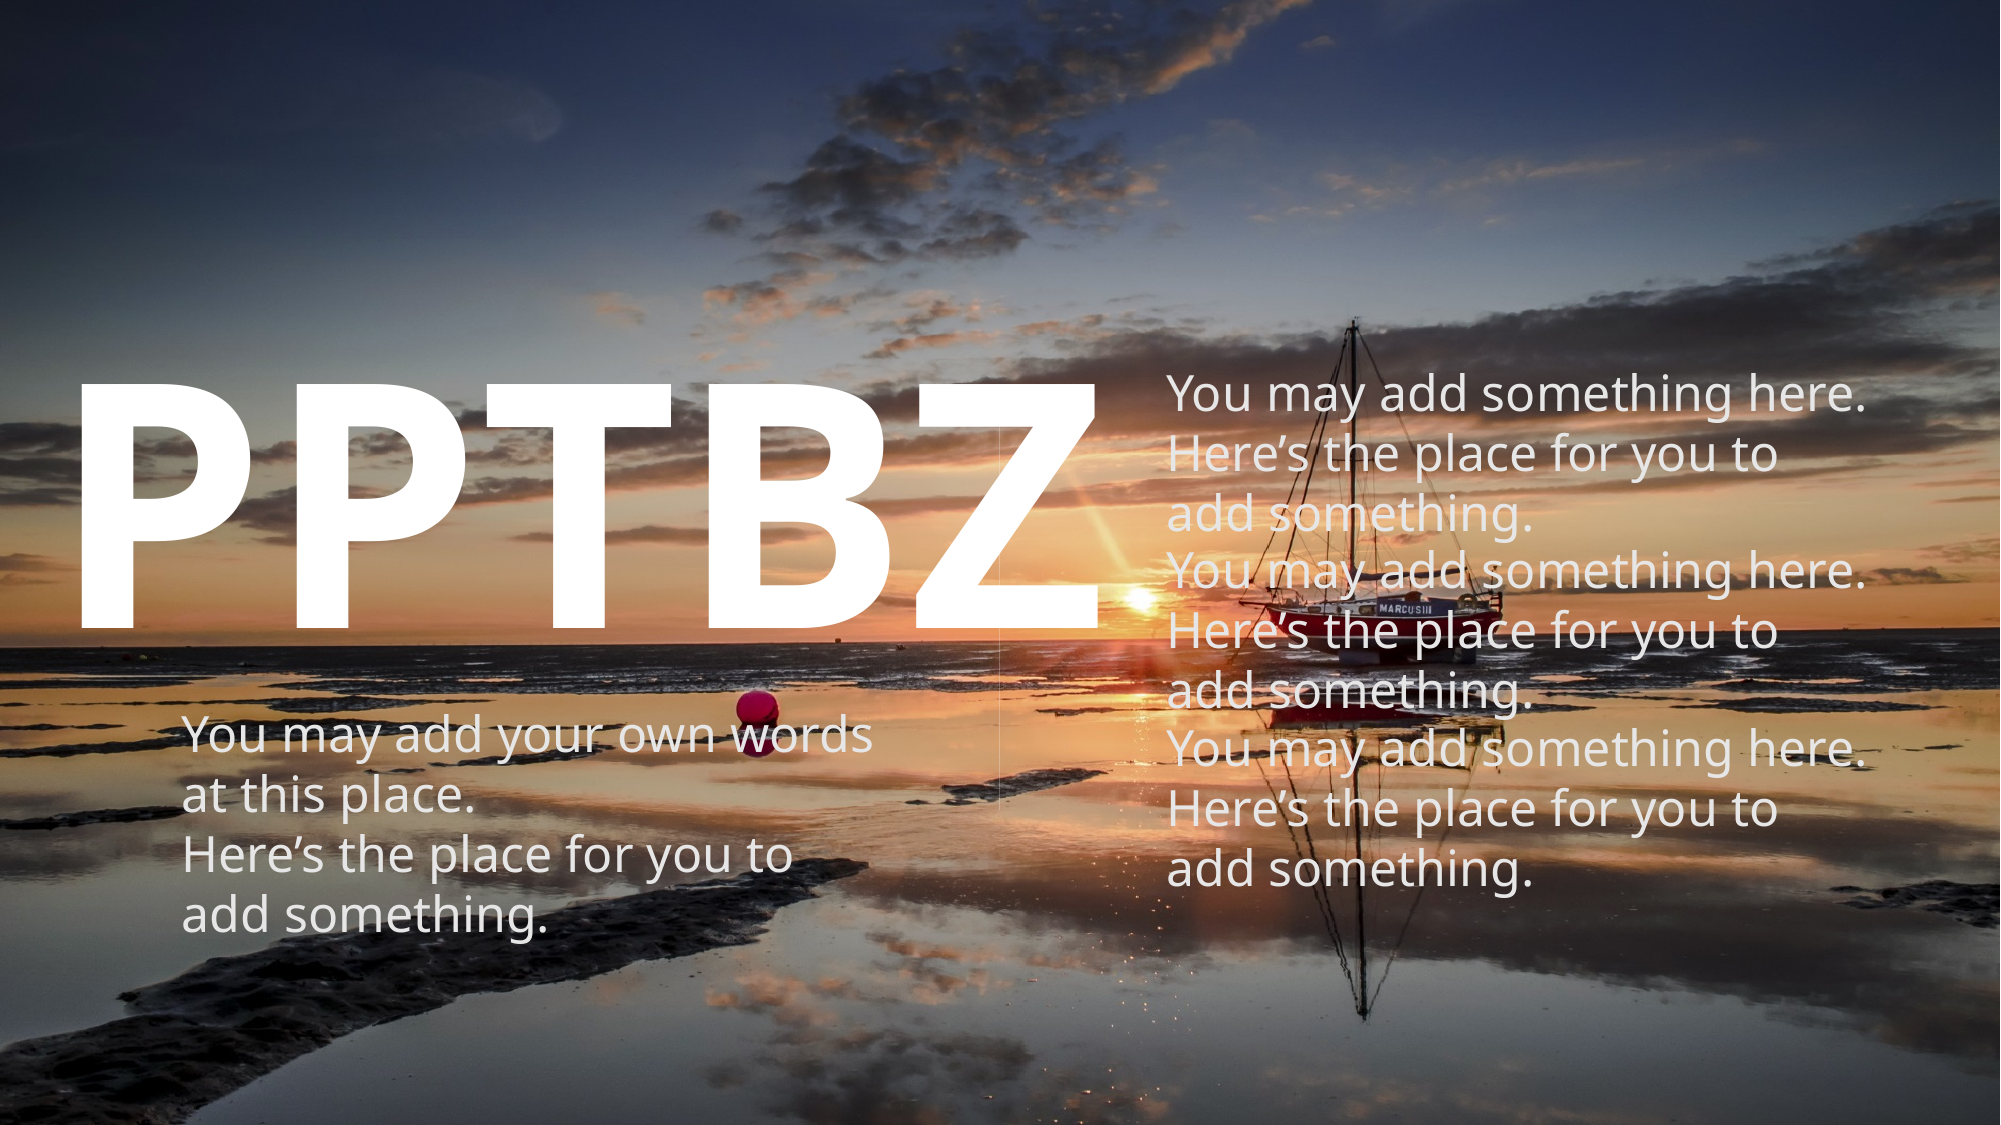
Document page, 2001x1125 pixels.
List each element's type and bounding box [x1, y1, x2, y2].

text_box [0, 278, 1159, 832]
picture [0, 0, 2000, 1125]
